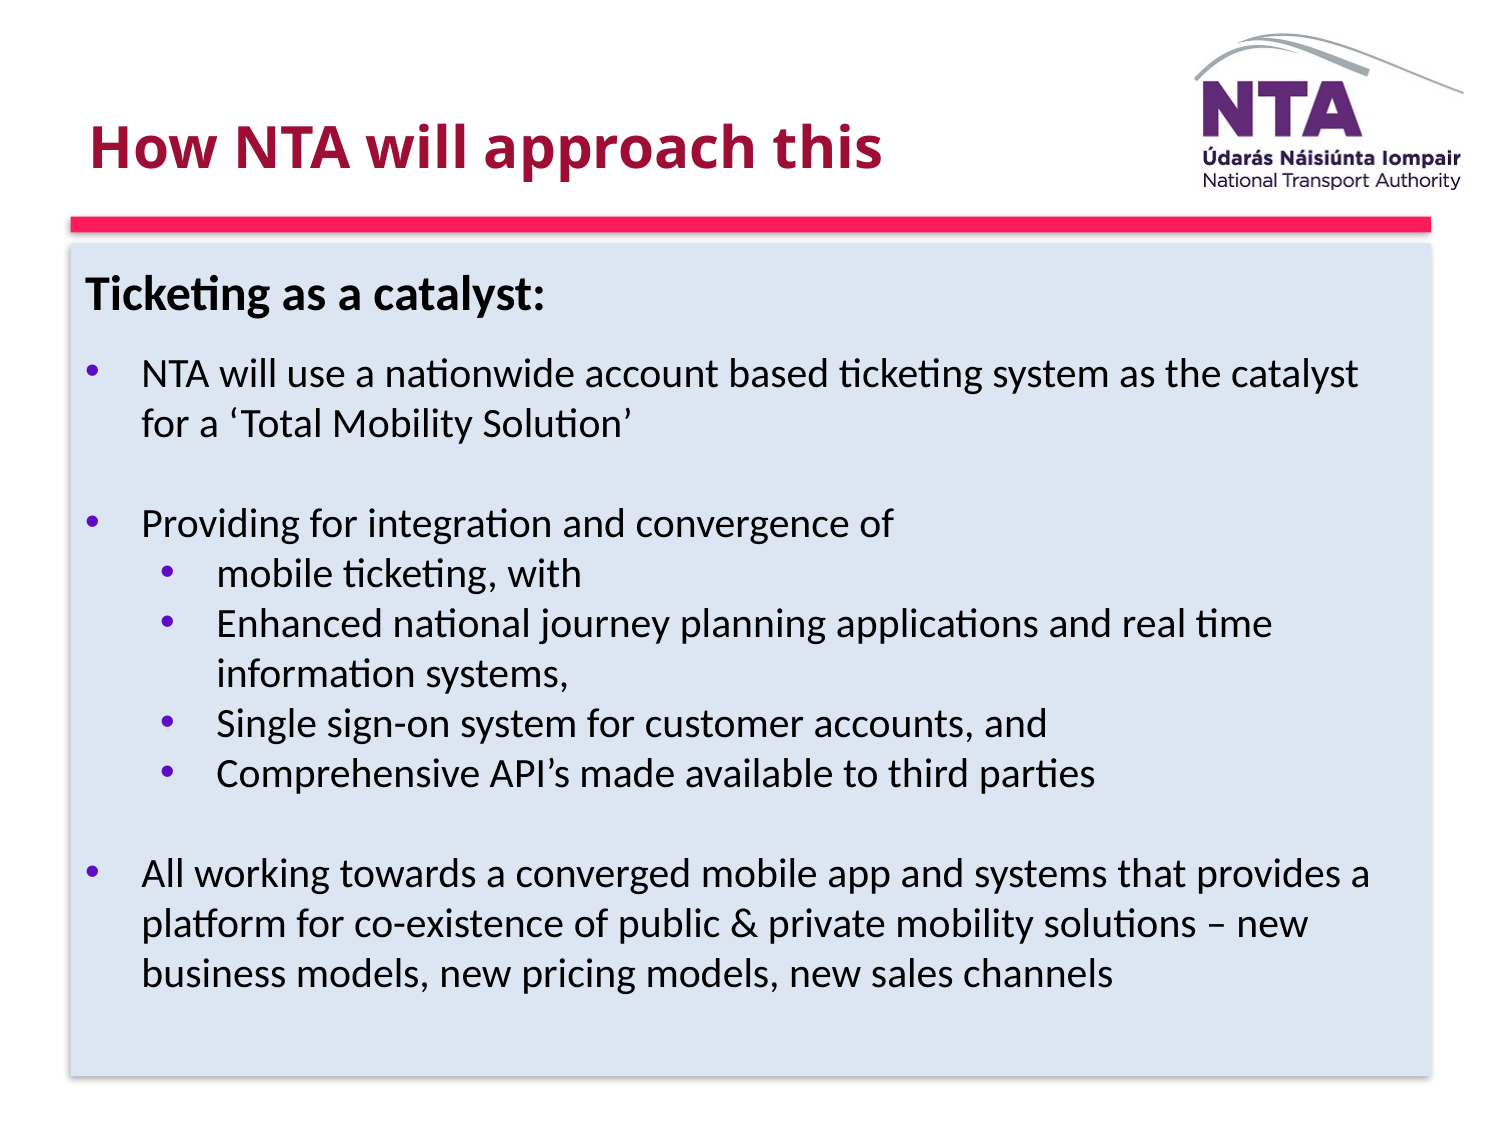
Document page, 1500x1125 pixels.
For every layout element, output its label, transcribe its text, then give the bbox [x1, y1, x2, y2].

text_box [70, 243, 1432, 1077]
picture [1194, 32, 1464, 190]
text_box Ticketing as a catalyst: NTA will use a nationwide account based ticketing system as the catalyst for a ‘Total Mobility Solution’ Providing for integration and convergence of mobile ticketing, with Enhanced national journey planning applications and real time information systems, Single sign-on system for customer accounts, and Comprehensive API’s made available to third parties All working towards a converged mobile app and systems that provides a platform for co-existence of public & private mobility solutions – new business models, new pricing models, new sales channels [70, 253, 1414, 1054]
text_box How NTA will approach this [74, 102, 1189, 188]
text_box [70, 216, 1432, 233]
